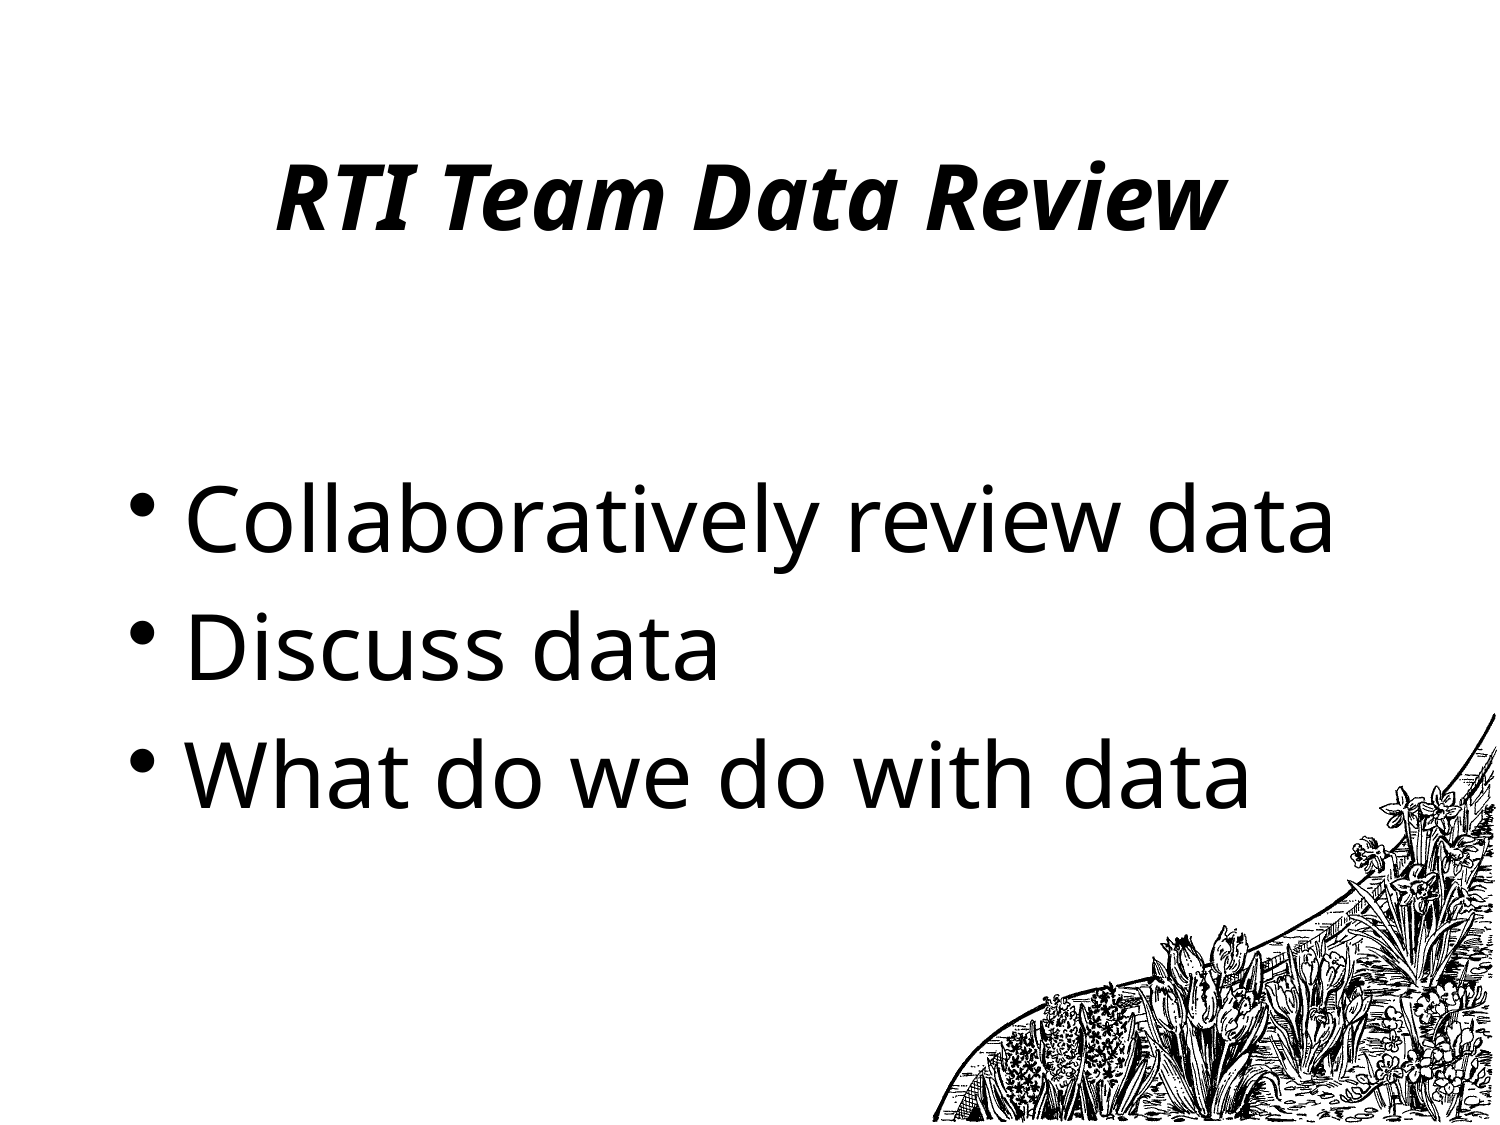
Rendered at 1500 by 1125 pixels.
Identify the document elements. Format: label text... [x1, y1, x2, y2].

list Collaboratively review data Discuss data What do we do with data [112, 324, 1388, 1001]
picture [930, 711, 1500, 1125]
title RTI Team Data Review [112, 99, 1388, 288]
